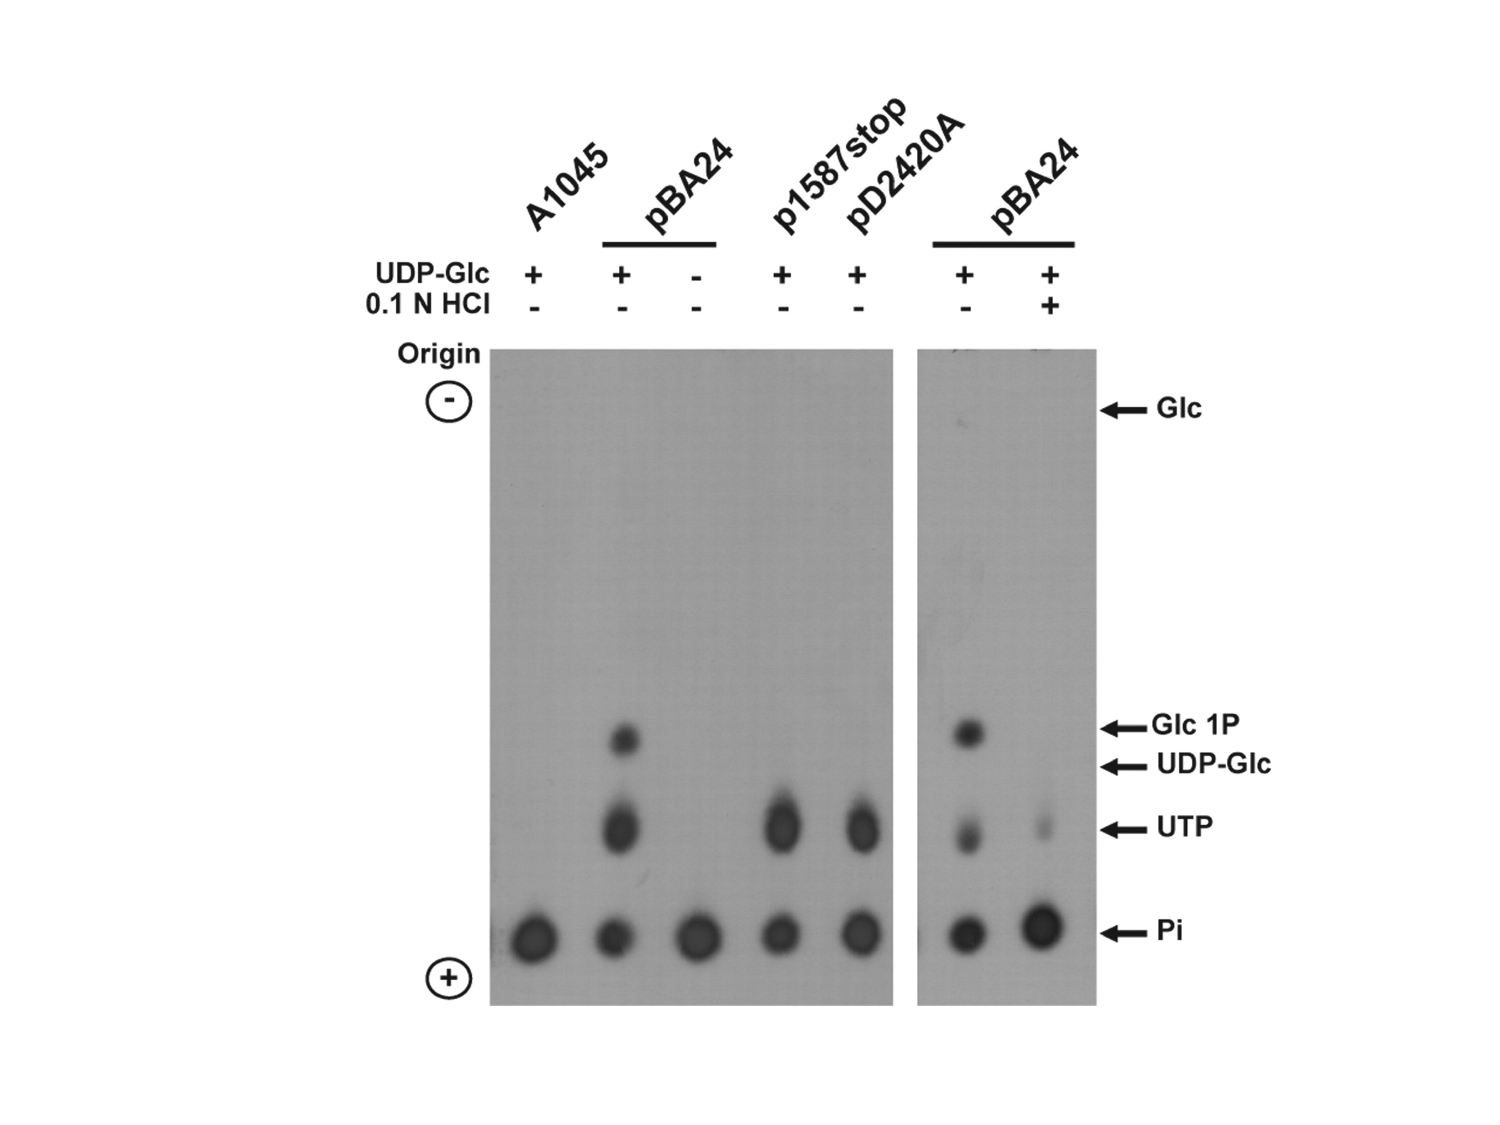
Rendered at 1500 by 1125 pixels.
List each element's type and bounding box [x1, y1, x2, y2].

list [362, 93, 1273, 1006]
